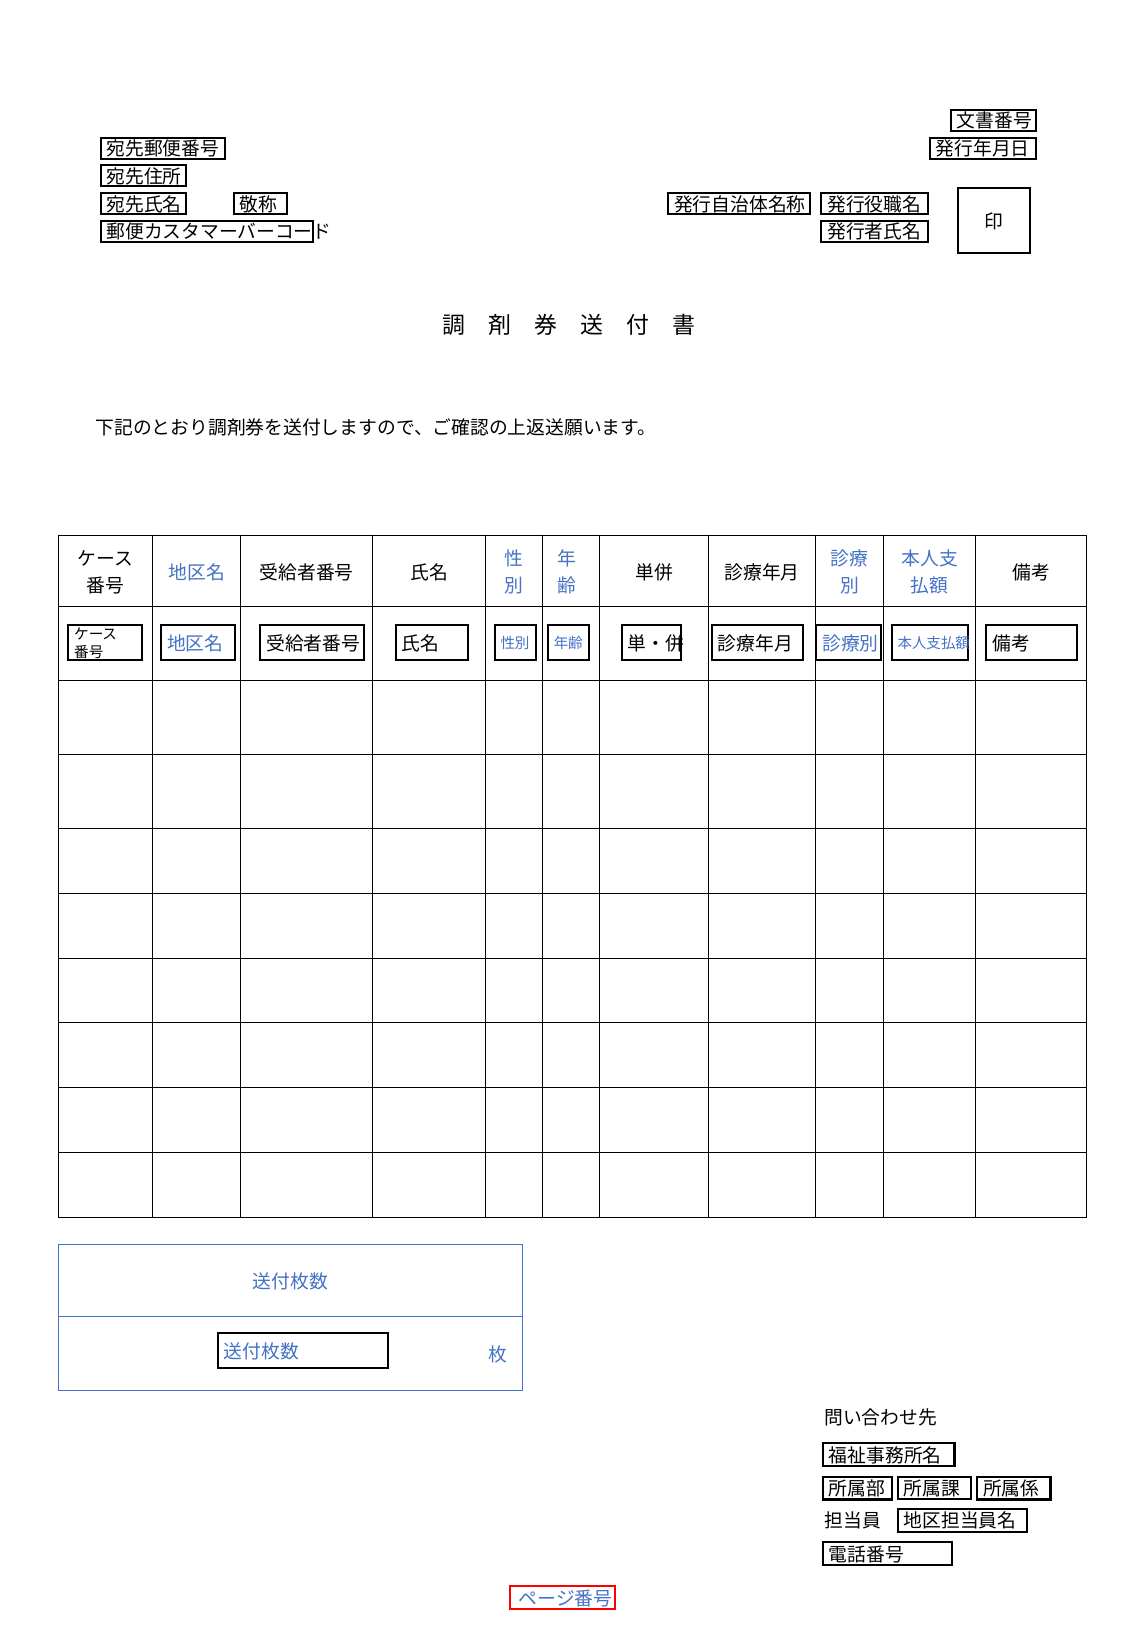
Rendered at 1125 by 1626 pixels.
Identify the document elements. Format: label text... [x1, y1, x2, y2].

text_box 発行自治体名称 [667, 192, 811, 215]
table_cell [976, 959, 1086, 1022]
table_cell [153, 829, 240, 893]
table_cell [486, 1153, 542, 1217]
table_cell [600, 1088, 708, 1152]
table_cell [241, 755, 372, 828]
table_cell [884, 755, 975, 828]
table_header 診療年月 [709, 536, 815, 606]
table_cell [884, 1088, 975, 1152]
table_cell [241, 829, 372, 893]
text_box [809, 1398, 1051, 1566]
table_cell [600, 959, 708, 1022]
text_box 郵便カスタマーバーコード [100, 220, 314, 243]
table_cell [486, 1023, 542, 1087]
text_box 調 剤 券 送 付 書 [96, 302, 1042, 346]
table_header 送付枚数 [59, 1245, 522, 1316]
text_box 地区名 [160, 624, 236, 661]
text_box 本人支払額 [891, 624, 969, 661]
text_box 診療別 [815, 624, 882, 661]
table_cell [709, 681, 815, 754]
table_cell [600, 894, 708, 958]
table_cell [59, 959, 152, 1022]
table_cell [153, 755, 240, 828]
text_box ケース 番号 [67, 624, 143, 661]
table_cell [373, 681, 485, 754]
table_cell [976, 681, 1086, 754]
table_cell [816, 607, 883, 680]
text_box 発行者氏名 [820, 220, 929, 243]
table_cell [153, 1023, 240, 1087]
table_header 受給者番号 [241, 536, 372, 606]
table_cell [153, 1153, 240, 1217]
table_cell [600, 829, 708, 893]
text_box 性別 [494, 624, 537, 661]
table_cell [600, 1153, 708, 1217]
table_cell [59, 1153, 152, 1217]
table_cell [709, 607, 815, 680]
table_cell [976, 607, 1086, 680]
table_cell [373, 755, 485, 828]
table_cell [816, 1023, 883, 1087]
table_cell [816, 755, 883, 828]
table_cell [600, 1023, 708, 1087]
table_header 単併 [600, 536, 708, 606]
table_cell [241, 1023, 372, 1087]
table_cell [486, 681, 542, 754]
table_cell [816, 1088, 883, 1152]
table_cell [486, 607, 542, 680]
table_cell [59, 607, 152, 680]
table_cell [709, 894, 815, 958]
table_cell [543, 607, 599, 680]
text_box 宛先住所 [100, 164, 187, 187]
table_cell [59, 1023, 152, 1087]
table_cell [816, 681, 883, 754]
table_cell [59, 829, 152, 893]
table_cell [709, 1088, 815, 1152]
table_cell [976, 755, 1086, 828]
table_header 本人支払額 [884, 536, 975, 606]
table_cell [153, 959, 240, 1022]
table_cell [600, 755, 708, 828]
table_cell [241, 607, 372, 680]
table_cell [153, 1088, 240, 1152]
table_cell [241, 1088, 372, 1152]
table_cell [884, 607, 975, 680]
text_box 発行役職名 [820, 192, 929, 215]
table_cell [373, 894, 485, 958]
table_cell [976, 894, 1086, 958]
table_cell [884, 894, 975, 958]
table_cell [709, 755, 815, 828]
table_cell [884, 1153, 975, 1217]
text_box 宛先氏名 [100, 192, 187, 215]
table_cell [153, 607, 240, 680]
text_box 年齢 [547, 624, 590, 661]
table_cell [486, 1088, 542, 1152]
table_cell [59, 681, 152, 754]
table_cell [373, 607, 485, 680]
table_cell [153, 894, 240, 958]
table_cell [709, 959, 815, 1022]
table_cell [709, 1023, 815, 1087]
table_cell [153, 681, 240, 754]
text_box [929, 109, 1037, 159]
table_cell [884, 1023, 975, 1087]
text_box 送付枚数 [217, 1332, 389, 1369]
table_cell [976, 1153, 1086, 1217]
table_cell [709, 829, 815, 893]
table_cell [486, 829, 542, 893]
table_cell [486, 755, 542, 828]
table_cell [543, 1088, 599, 1152]
table_cell [373, 1153, 485, 1217]
table_header 氏名 [373, 536, 485, 606]
table_header 地区名 [153, 536, 240, 606]
text_box 敬称 [233, 192, 288, 215]
table_cell [59, 1088, 152, 1152]
table_cell [976, 1088, 1086, 1152]
table_cell [543, 894, 599, 958]
table_cell [976, 1023, 1086, 1087]
table_cell [976, 829, 1086, 893]
table_cell [241, 894, 372, 958]
table_header ケース番号 [59, 536, 152, 606]
table_cell [543, 959, 599, 1022]
text_box 宛先郵便番号 [100, 137, 226, 160]
table_cell [884, 829, 975, 893]
table_header 備考 [976, 536, 1086, 606]
text_box 受給者番号 [259, 624, 365, 661]
table_cell [543, 829, 599, 893]
table_cell 枚 [59, 1317, 522, 1390]
text_box 診療年月 [711, 624, 804, 661]
text_box 印 [957, 187, 1031, 254]
text_box 備考 [985, 624, 1078, 661]
table_cell [543, 755, 599, 828]
table_cell [884, 959, 975, 1022]
table_cell [373, 959, 485, 1022]
table_cell [241, 681, 372, 754]
table_header 診療別 [816, 536, 883, 606]
table_cell [241, 1153, 372, 1217]
text_box 下記のとおり調剤券を送付しますので、ご確認の上返送願います。 [89, 415, 1037, 438]
table_cell [486, 894, 542, 958]
text_box ページ番号 [509, 1585, 616, 1610]
table_cell [816, 829, 883, 893]
table_cell [816, 894, 883, 958]
text_box 単・併 [621, 624, 682, 661]
text_box 氏名 [395, 624, 469, 661]
table_cell [884, 681, 975, 754]
table_cell [600, 607, 708, 680]
table_cell [543, 681, 599, 754]
table_cell [373, 1088, 485, 1152]
table_cell [816, 959, 883, 1022]
table_header 性別 [486, 536, 542, 606]
table_cell [543, 1153, 599, 1217]
table_cell [59, 755, 152, 828]
table_cell [241, 959, 372, 1022]
table_cell [373, 1023, 485, 1087]
table_cell [486, 959, 542, 1022]
table_cell [600, 681, 708, 754]
table_cell [709, 1153, 815, 1217]
table_cell [816, 1153, 883, 1217]
table_cell [543, 1023, 599, 1087]
table_cell [59, 894, 152, 958]
table_header 年齢 [543, 536, 599, 606]
table_cell [373, 829, 485, 893]
